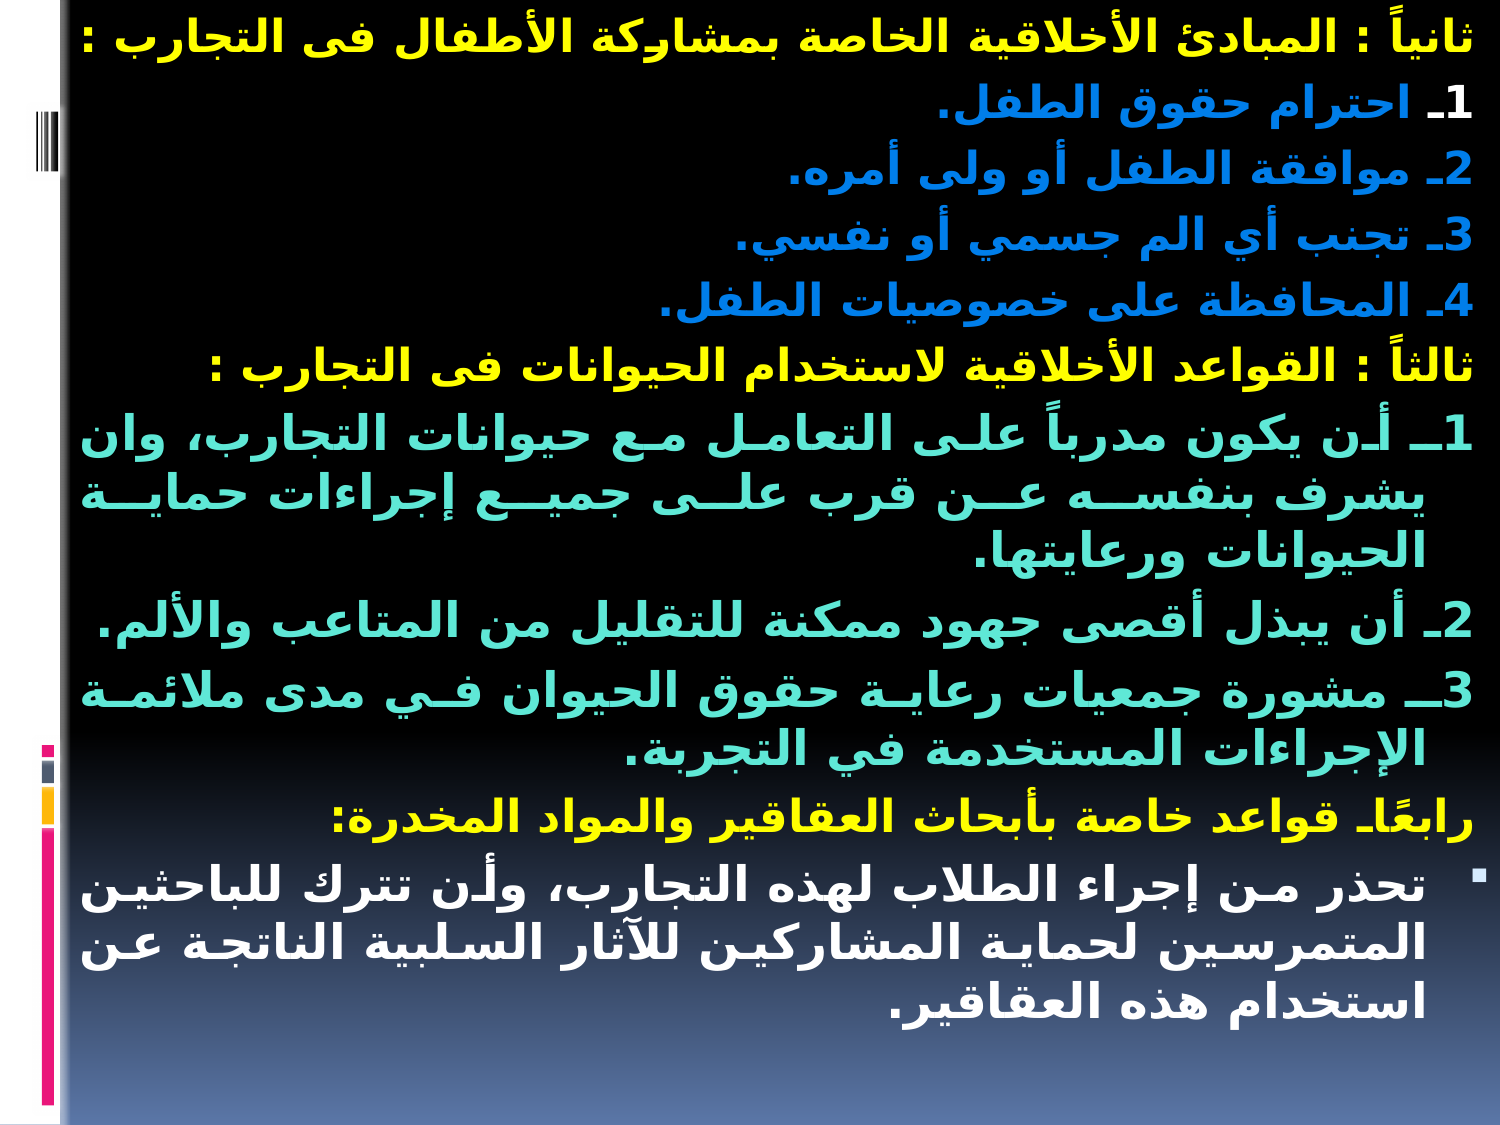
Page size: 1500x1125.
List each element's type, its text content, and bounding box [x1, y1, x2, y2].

list ثانياً : المبادئ الأخلاقية الخاصة بمشاركة الأطفال فى التجارب : 1ـ احترام حقوق الطفل. 2ـ موافقة الطفل أو ولى أمره. 3ـ تجنب أي الم جسمي أو نفسي. 4ـ المحافظة على خصوصيات الطفل. ثالثاً : القواعد الأخلاقية لاستخدام الحيوانات فى التجارب : 1ـ أن يكون مدرباً على التعامل مع حيوانات التجارب، وان يشرف بنفسه عن قرب على جميع إجراءات حماية الحيوانات ورعايتها. 2ـ أن يبذل أقصى جهود ممكنة للتقليل من المتاعب والألم. 3ـ مشورة جمعيات رعاية حقوق الحيوان في مدى ملائمة الإجراءات المستخدمة في التجربة. رابعًاـ قواعد خاصة بأبحاث العقاقير والمواد المخدرة: تحذر من إجراء الطلاب لهذه التجارب، وأن تترك للباحثين المتمرسين لحماية المشاركين للآثار السلبية الناتجة عن استخدام هذه العقاقير. [64, 0, 1500, 1094]
